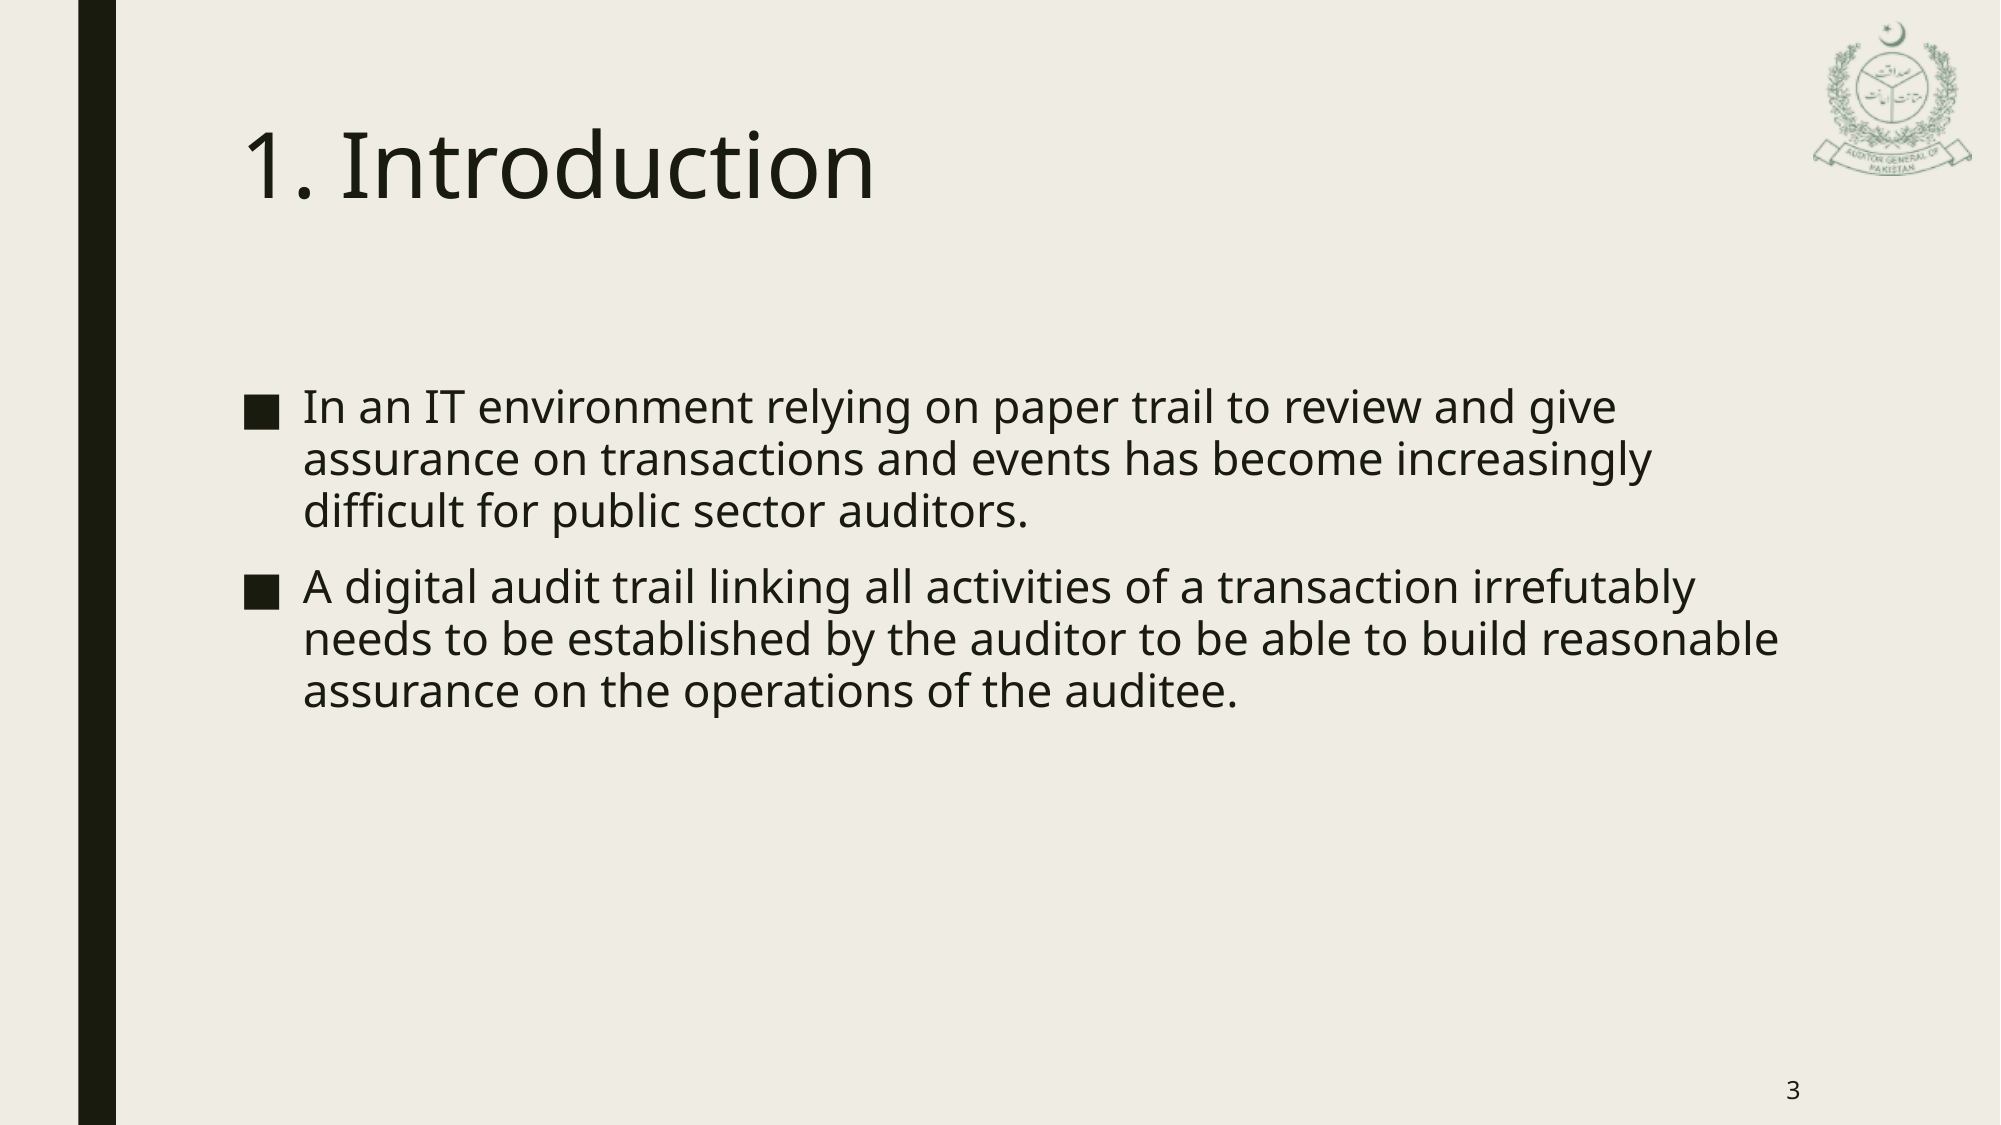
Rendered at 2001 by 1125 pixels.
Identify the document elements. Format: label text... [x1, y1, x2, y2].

list In an IT environment relying on paper trail to review and give assurance on transactions and events has become increasingly difficult for public sector auditors. A digital audit trail linking all activities of a transaction irrefutably needs to be established by the auditor to be able to build reasonable assurance on the operations of the auditee. [225, 375, 1800, 963]
slide_number 3 [1553, 1058, 1816, 1125]
title 1. Introduction [225, 112, 1800, 357]
